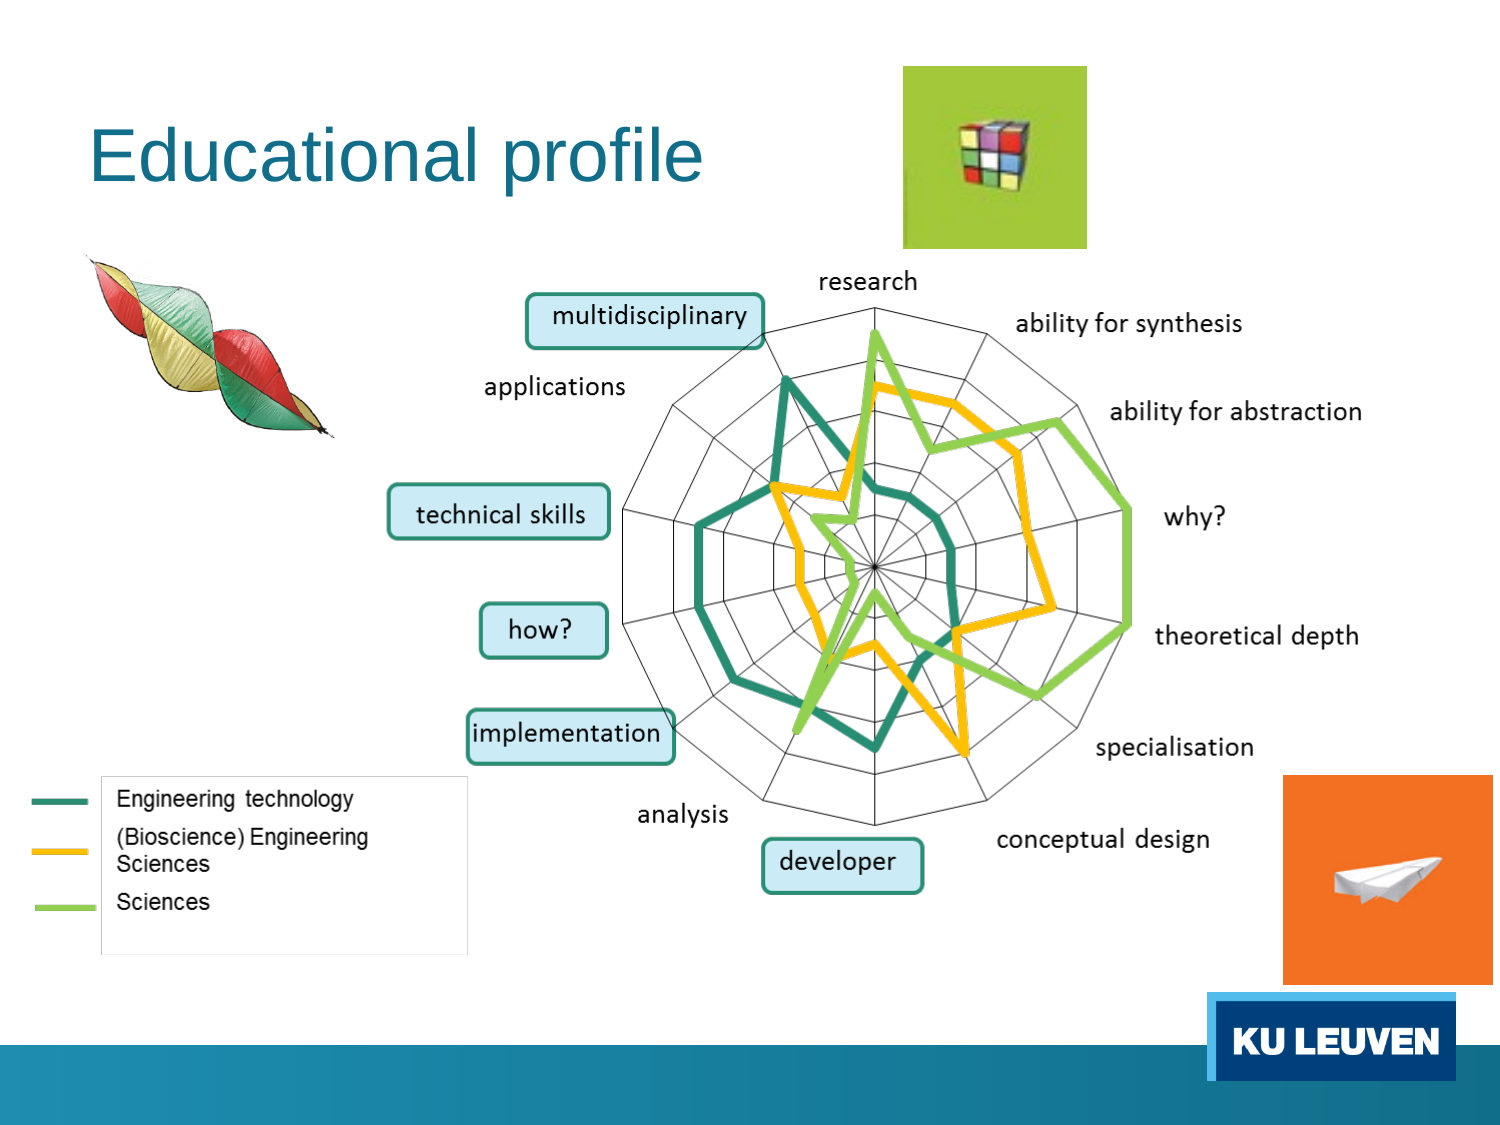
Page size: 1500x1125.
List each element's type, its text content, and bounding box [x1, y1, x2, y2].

picture [1207, 992, 1456, 1081]
picture [31, 196, 1500, 988]
title Educational profile [88, 48, 1456, 197]
picture [903, 65, 1087, 250]
